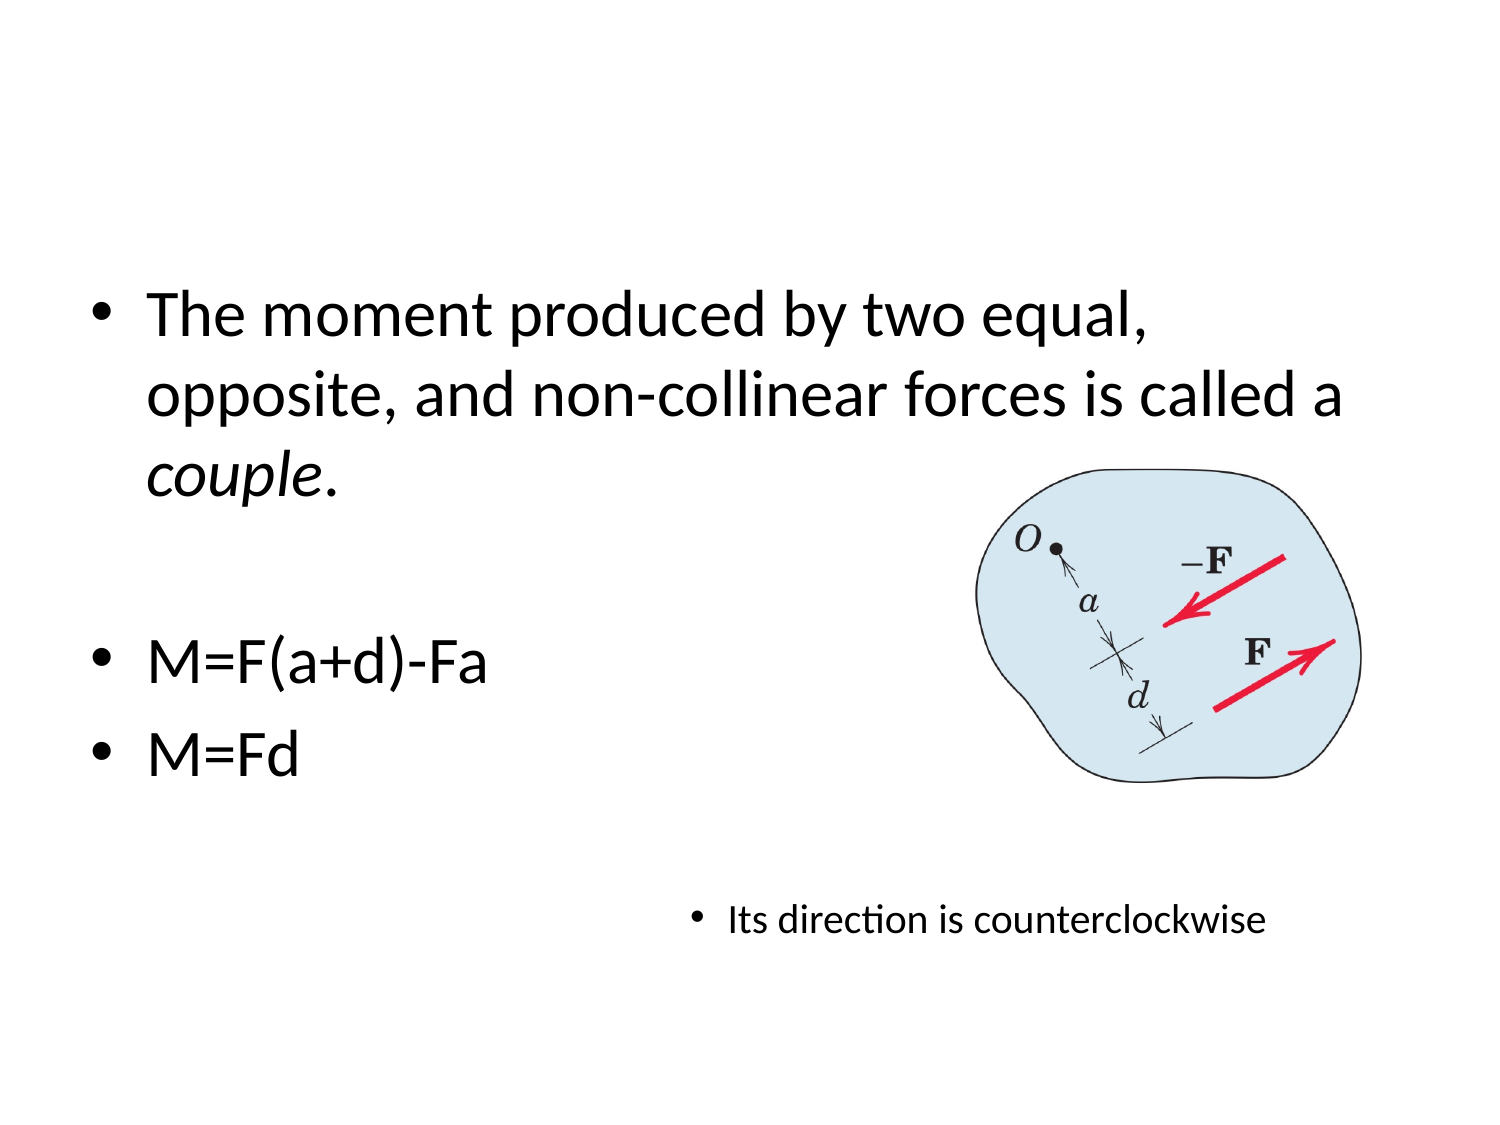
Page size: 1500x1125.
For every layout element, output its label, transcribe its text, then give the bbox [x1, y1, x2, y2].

picture [957, 439, 1369, 797]
list The moment produced by two equal, opposite, and non-collinear forces is called a couple. M=F(a+d)-Fa M=Fd Its direction is counterclockwise [75, 262, 1425, 1005]
